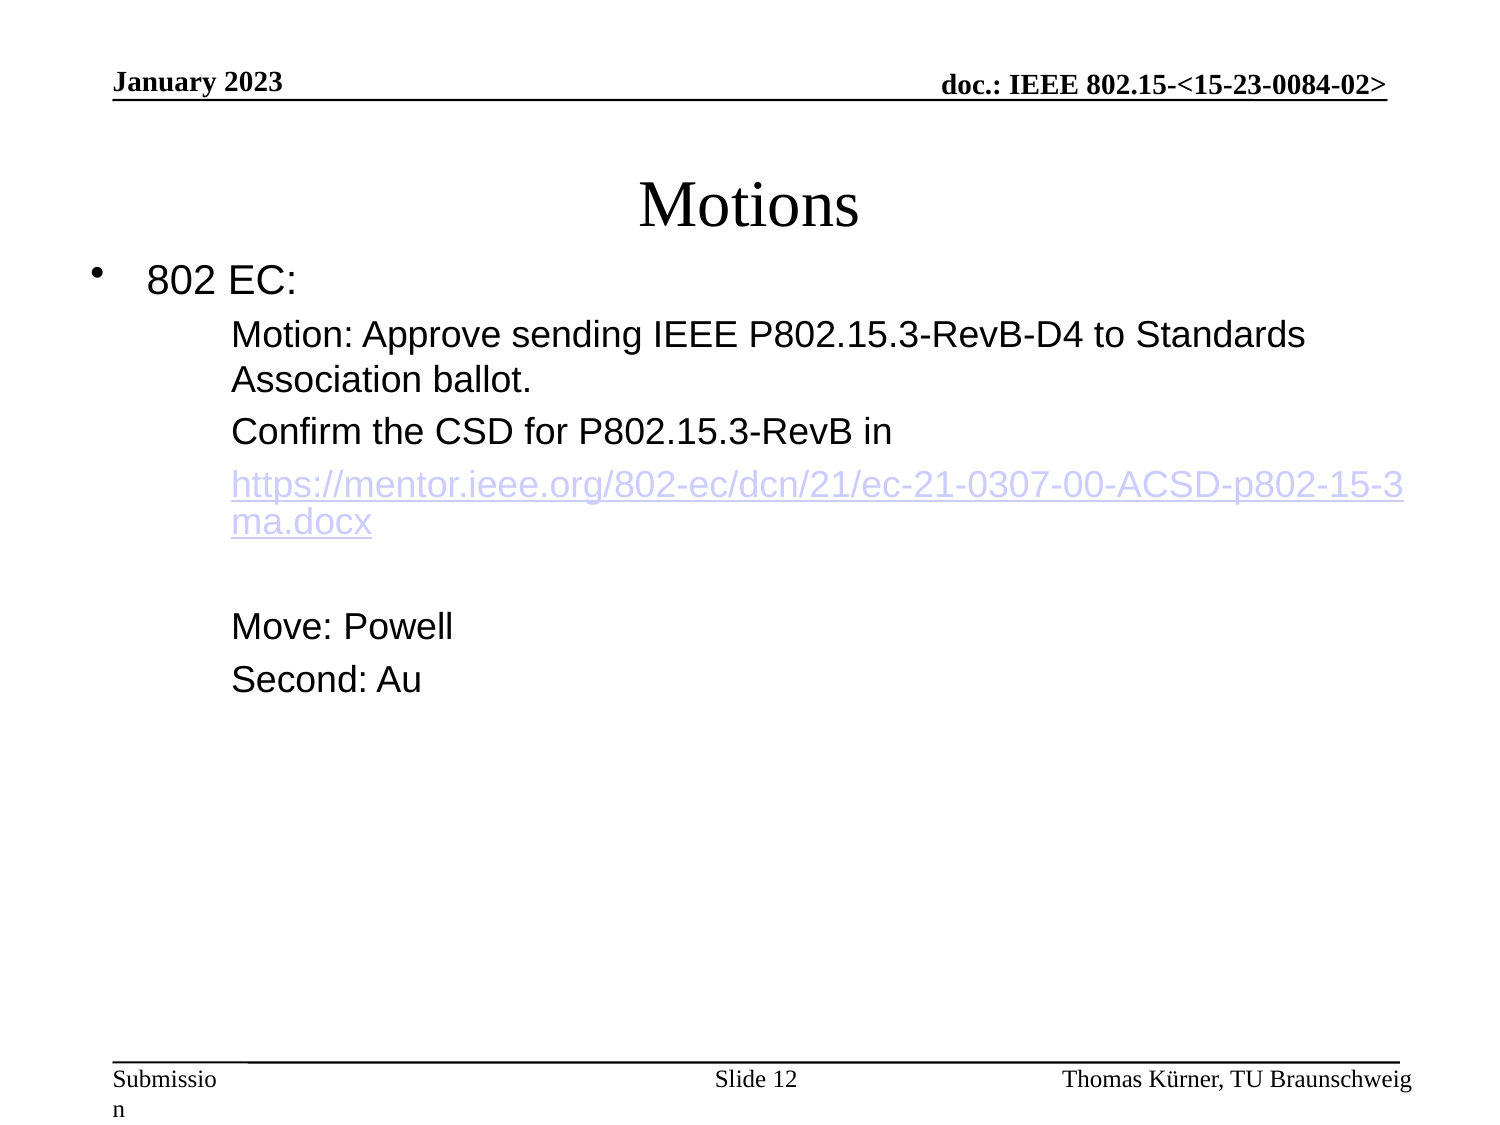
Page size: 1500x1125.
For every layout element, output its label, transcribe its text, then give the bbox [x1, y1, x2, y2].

slide_number Slide 12 [712, 1062, 800, 1093]
title Motions [112, 112, 1388, 245]
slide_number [112, 62, 375, 98]
list 802 EC: Motion: Approve sending IEEE P802.15.3-RevB-D4 to Standards Association ballot. Confirm the CSD for P802.15.3-RevB in https://mentor.ieee.org/802-ec/dcn/21/ec-21-0307-00-ACSD-p802-15-3ma.docx Move: Powell Second: Au [75, 245, 1450, 1013]
footer Thomas Kürner, TU Braunschweig [900, 1062, 1413, 1093]
